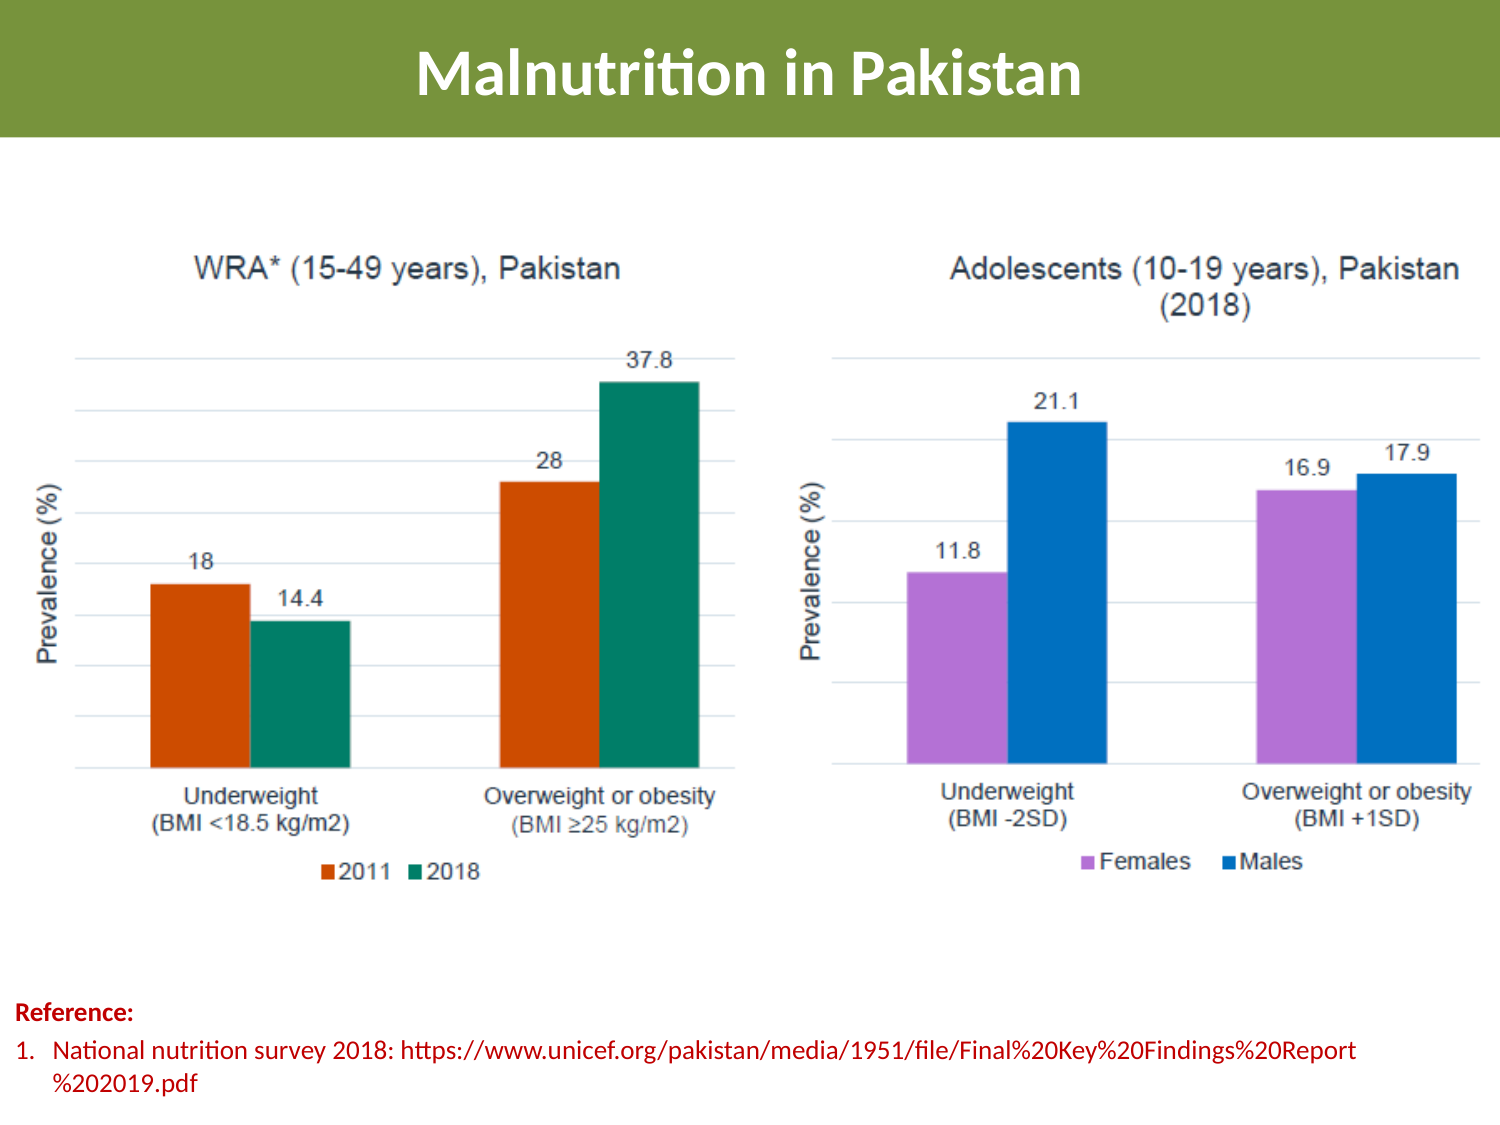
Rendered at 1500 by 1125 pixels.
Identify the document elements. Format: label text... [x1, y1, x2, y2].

text_box Reference: National nutrition survey 2018: https://www.unicef.org/pakistan/media/1951/file/Final%20Key%20Findings%20Report%202019.pdf [0, 987, 1496, 1125]
text_box Malnutrition in Pakistan [0, 0, 1500, 138]
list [0, 224, 737, 905]
picture [783, 248, 1482, 888]
